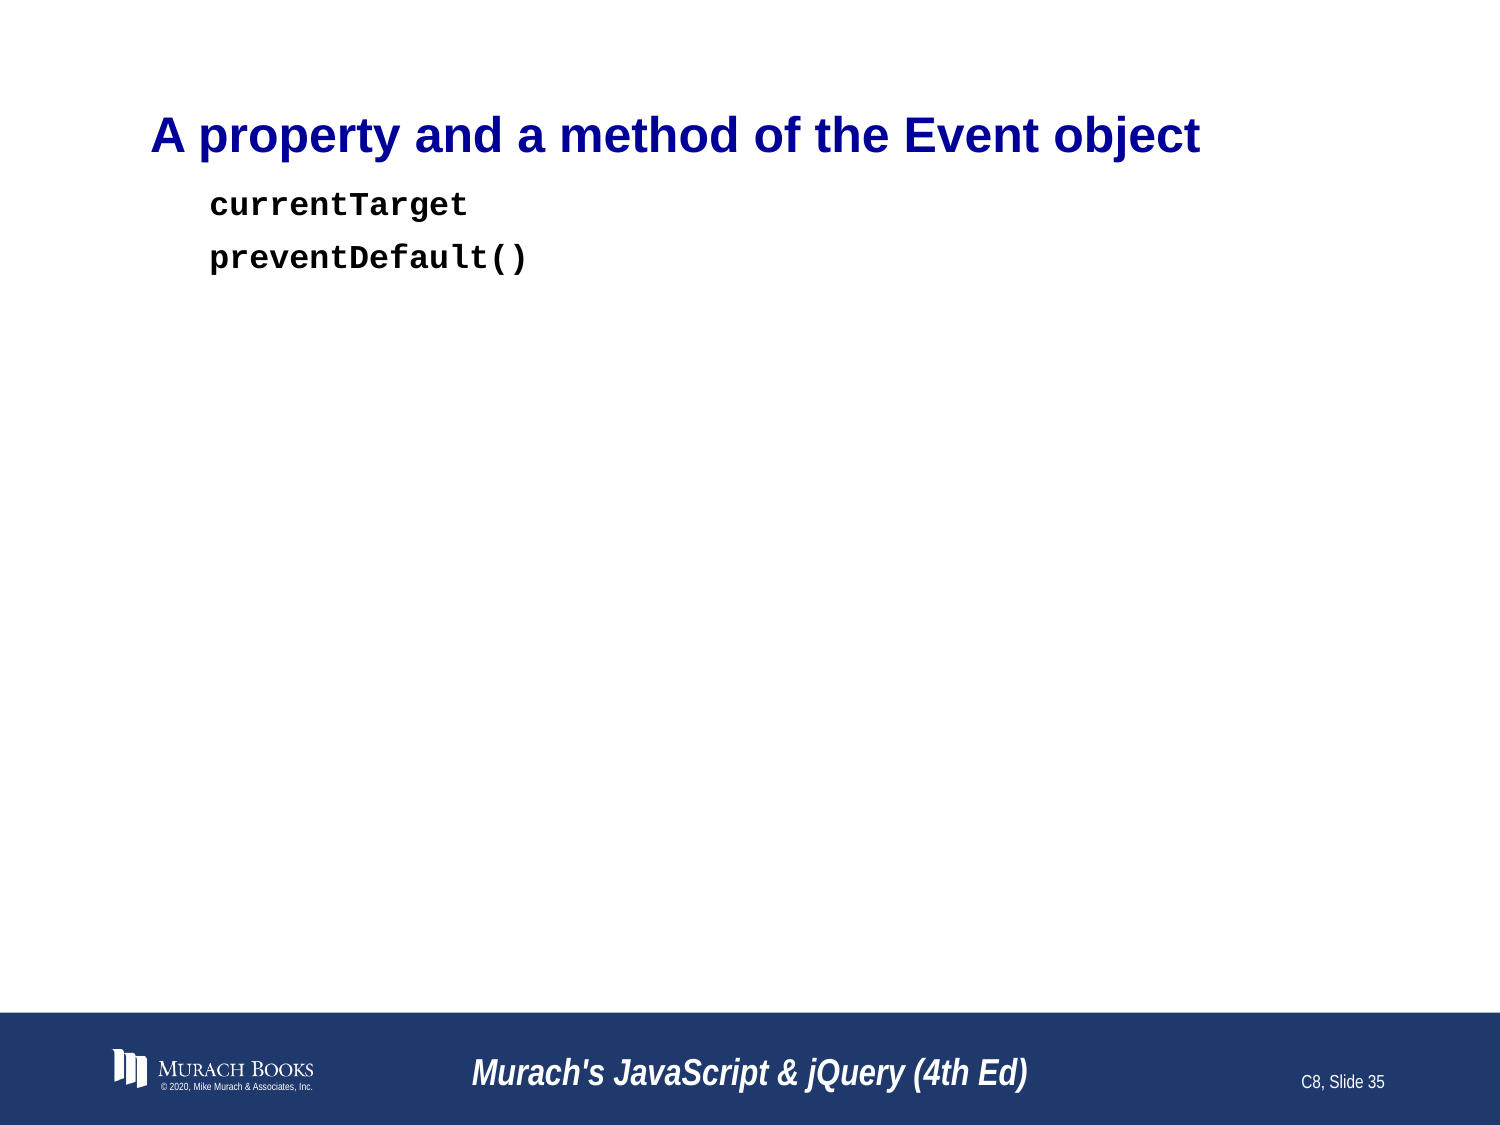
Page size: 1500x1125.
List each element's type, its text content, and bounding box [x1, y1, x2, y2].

footer © 2020, Mike Murach & Associates, Inc. [12, 1025, 463, 1100]
list currentTarget preventDefault() [137, 174, 1350, 975]
slide_number C8, Slide 35 [1087, 1025, 1400, 1100]
title A property and a method of the Event object [150, 102, 1350, 164]
slide_number Murach's JavaScript & jQuery (4th Ed) [463, 1025, 1050, 1100]
